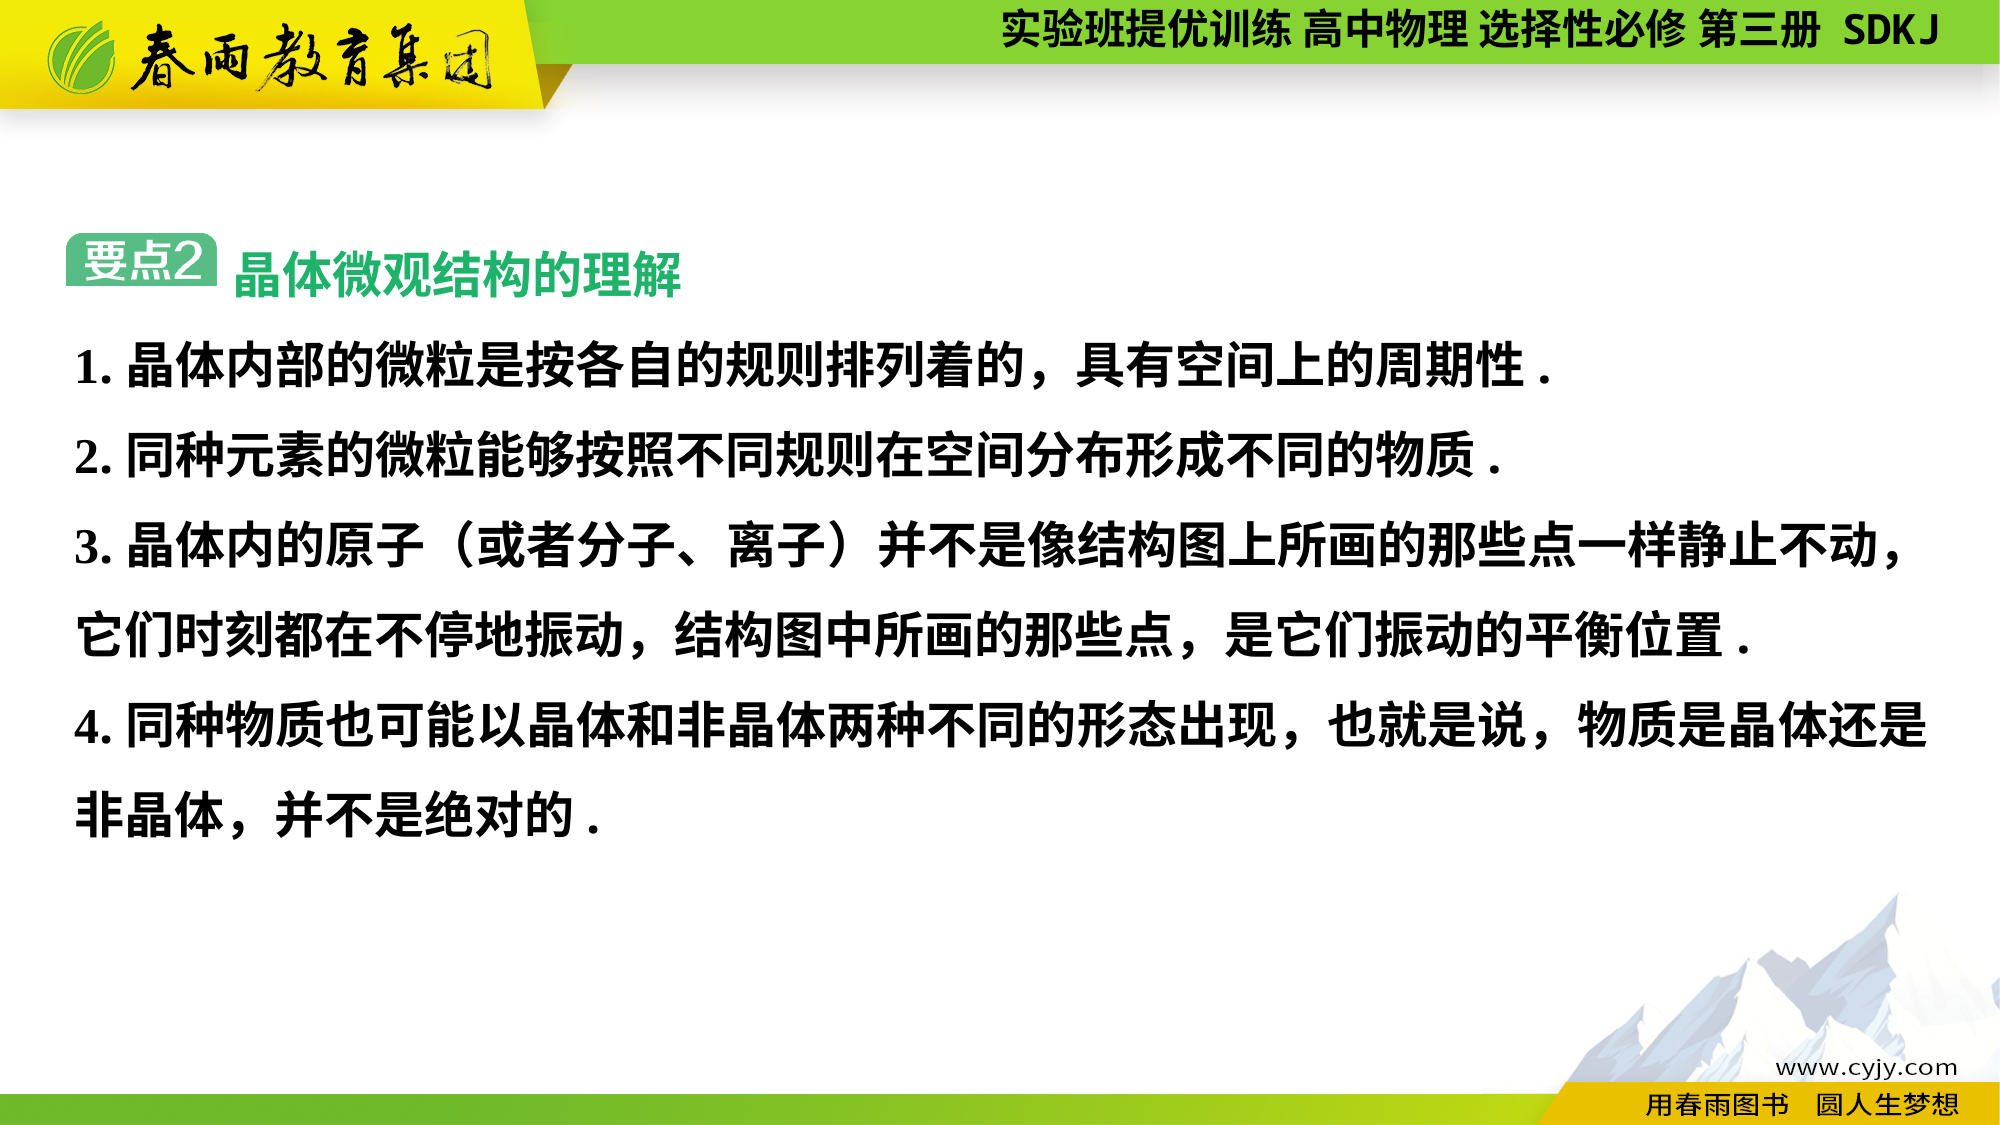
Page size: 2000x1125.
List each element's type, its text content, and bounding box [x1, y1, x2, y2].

picture [0, 0, 2000, 1125]
list 晶体微观结构的理解 1.晶体内部的微粒是按各自的规则排列着的，具有空间上的周期性. 2.同种元素的微粒能够按照不同规则在空间分布形成不同的物质. 3.晶体内的原子（或者分子、离子）并不是像结构图上所画的那些点一样静止不动，它们时刻都在不停地振动，结构图中所画的那些点，是它们振动的平衡位置. 4.同种物质也可能以晶体和非晶体两种不同的形态出现，也就是说，物质是晶体还是非晶体，并不是绝对的. [59, 206, 1944, 858]
